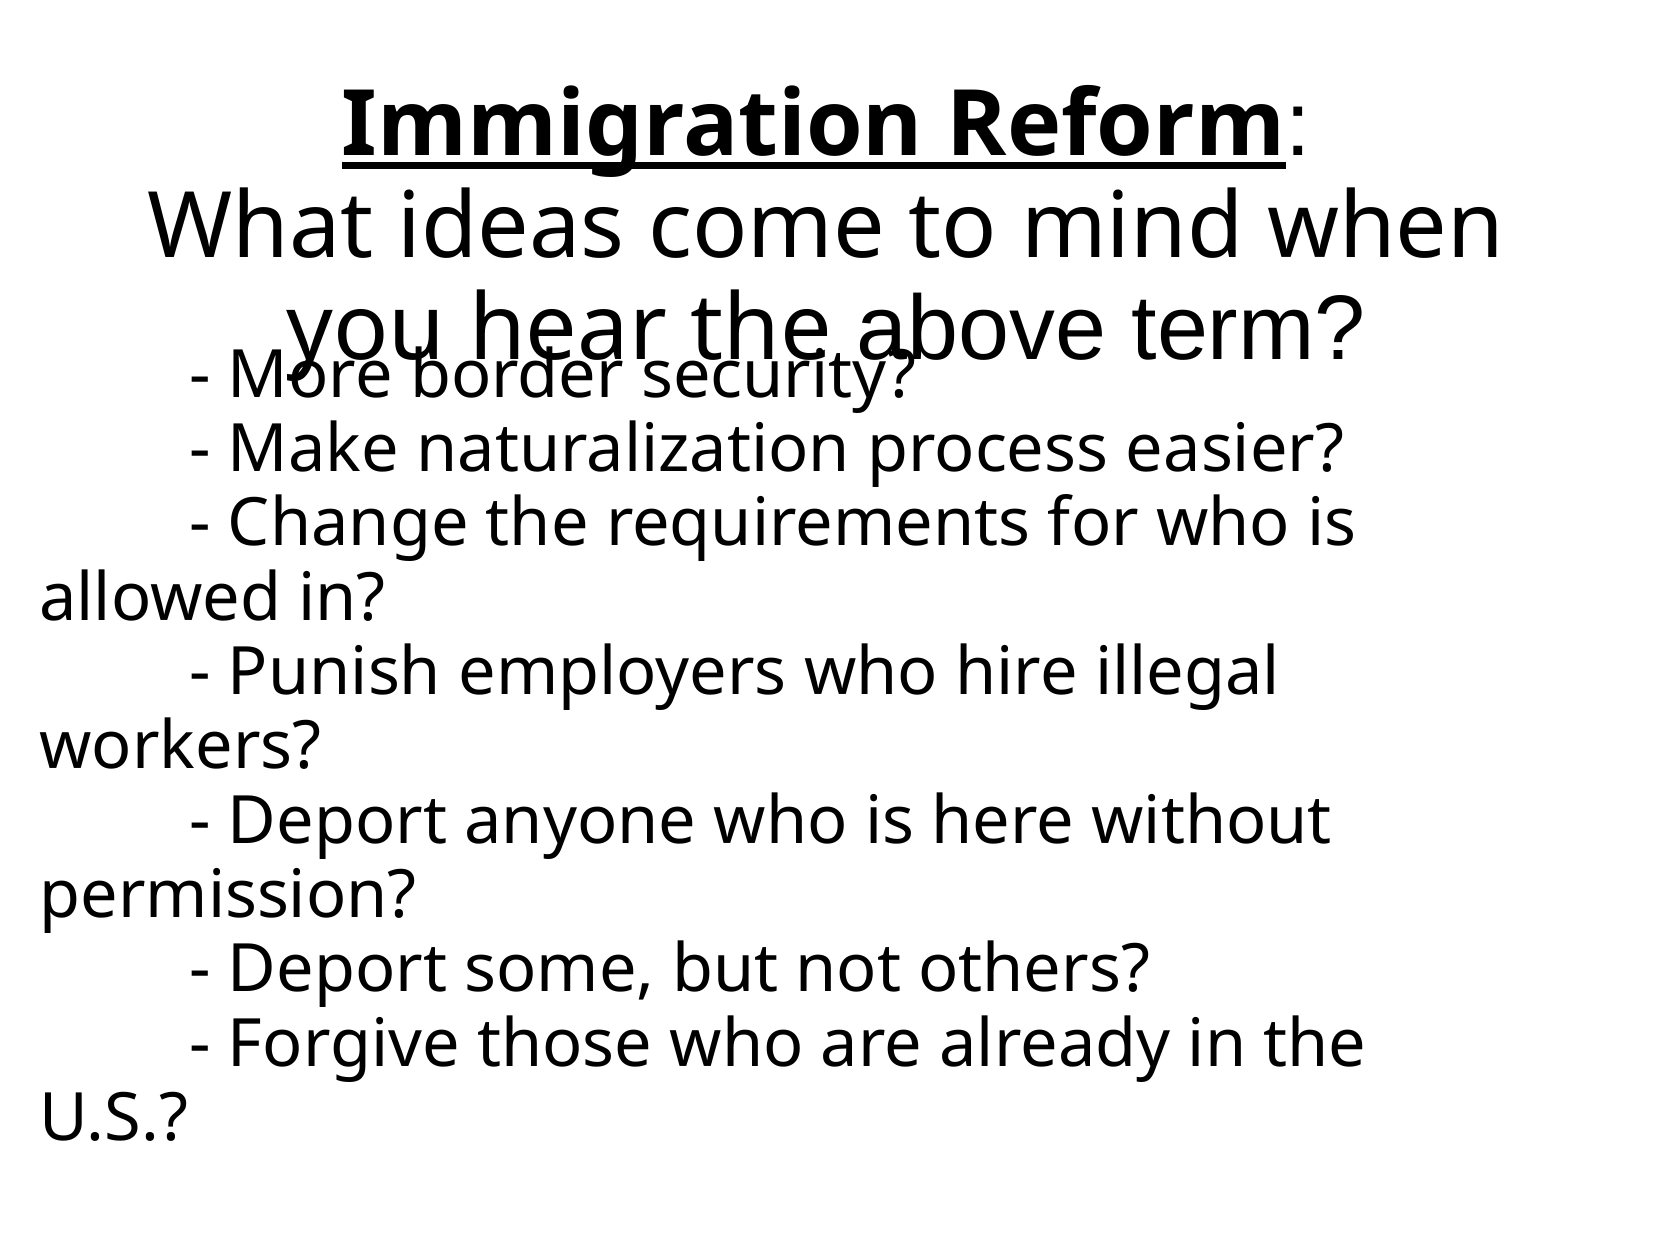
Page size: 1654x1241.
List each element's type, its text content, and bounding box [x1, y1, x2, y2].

title Immigration Reform: What ideas come to mind when you hear the above term? [82, 0, 1571, 450]
subtitle - More border security? - Make naturalization process easier? - Change the requirements for who is allowed in? - Punish employers who hire illegal workers? - Deport anyone who is here without permission? - Deport some, but not others? - Forgive those who are already in the U.S.? [39, 295, 1528, 1114]
